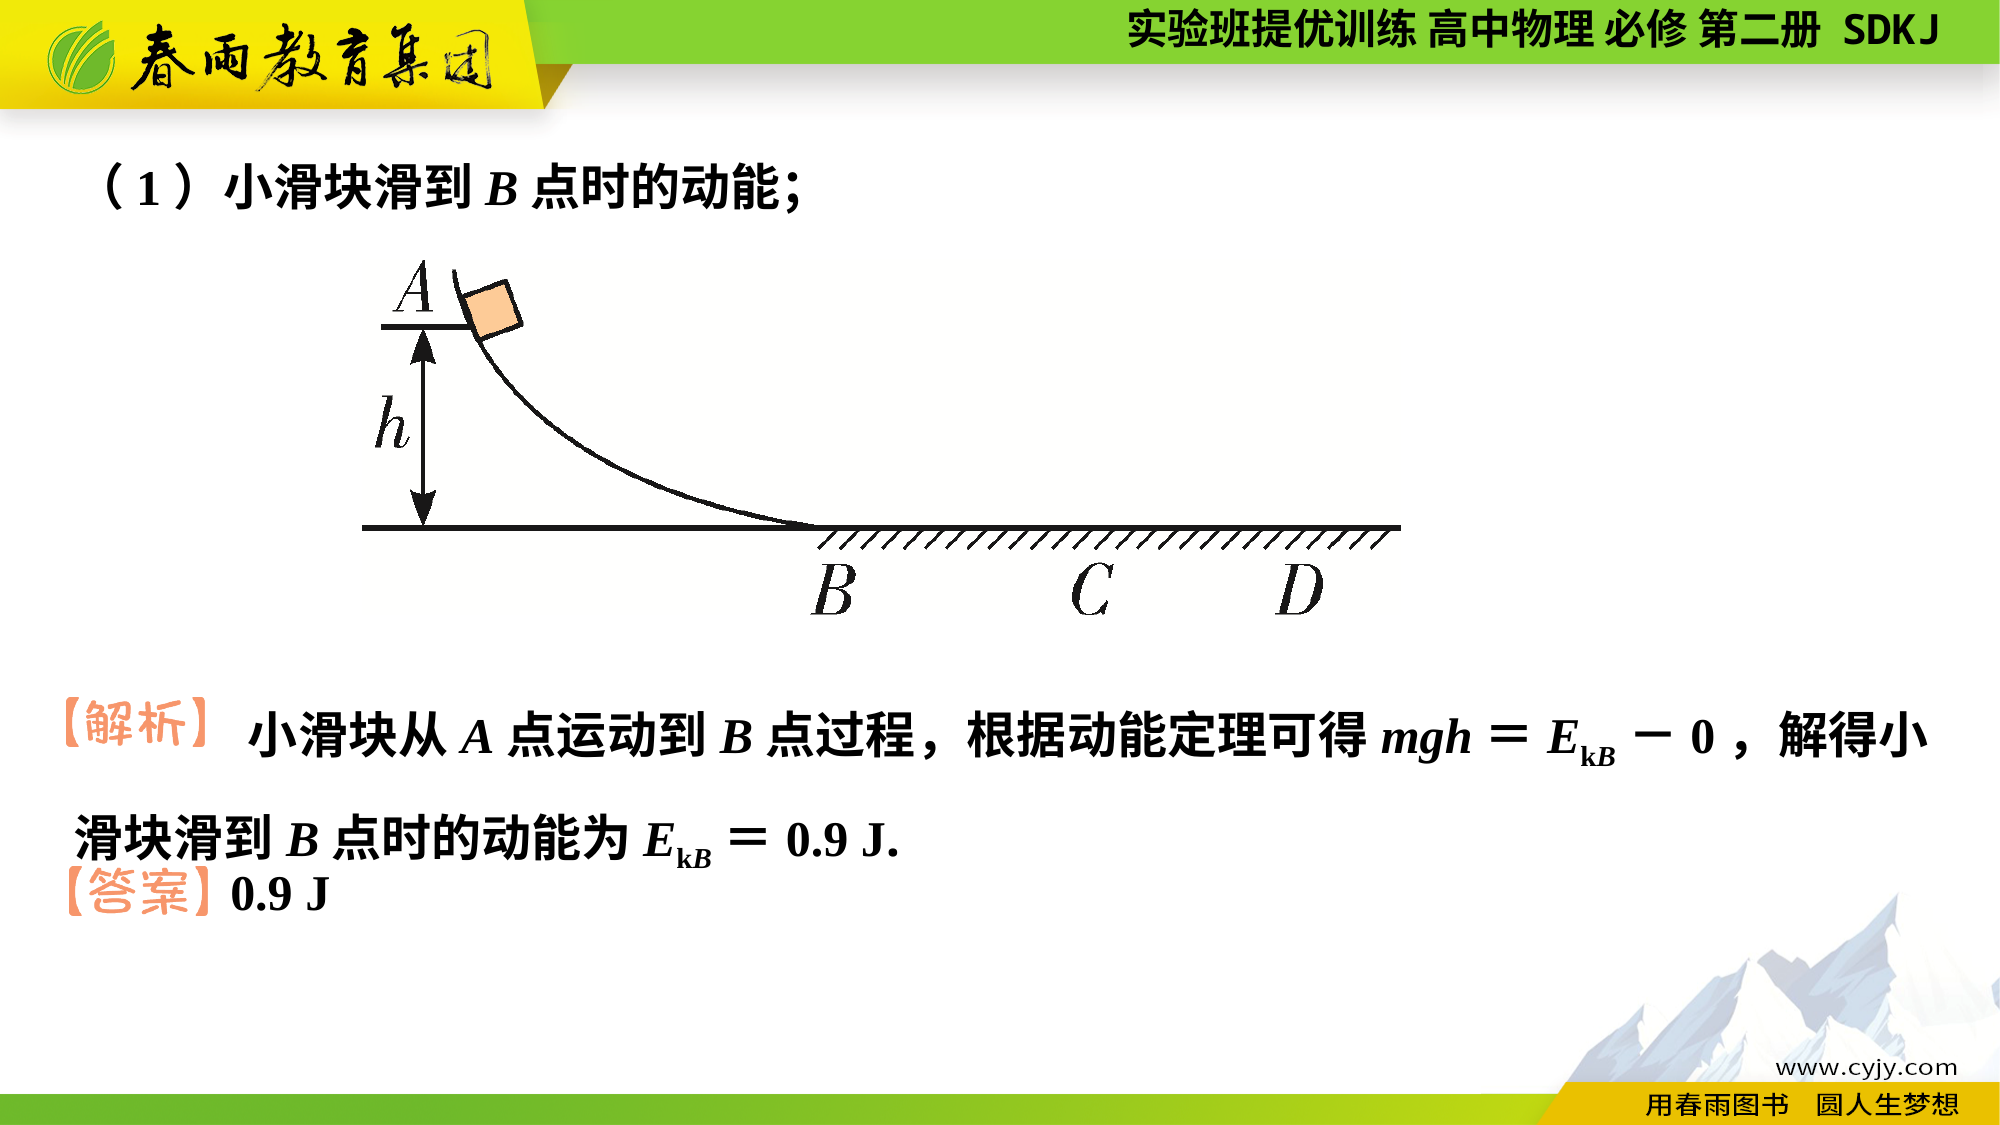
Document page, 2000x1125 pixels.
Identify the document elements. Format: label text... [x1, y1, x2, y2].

text_box 小滑块从A点运动到B点过程，根据动能定理可得mgh＝EkB－0，解得小滑块滑到B点时的动能为EkB＝0.9 J. [59, 662, 1944, 882]
text_box 0.9 J [215, 852, 408, 928]
picture [0, 0, 2000, 1125]
list （1）小滑块滑到B点时的动能； [59, 117, 1944, 213]
